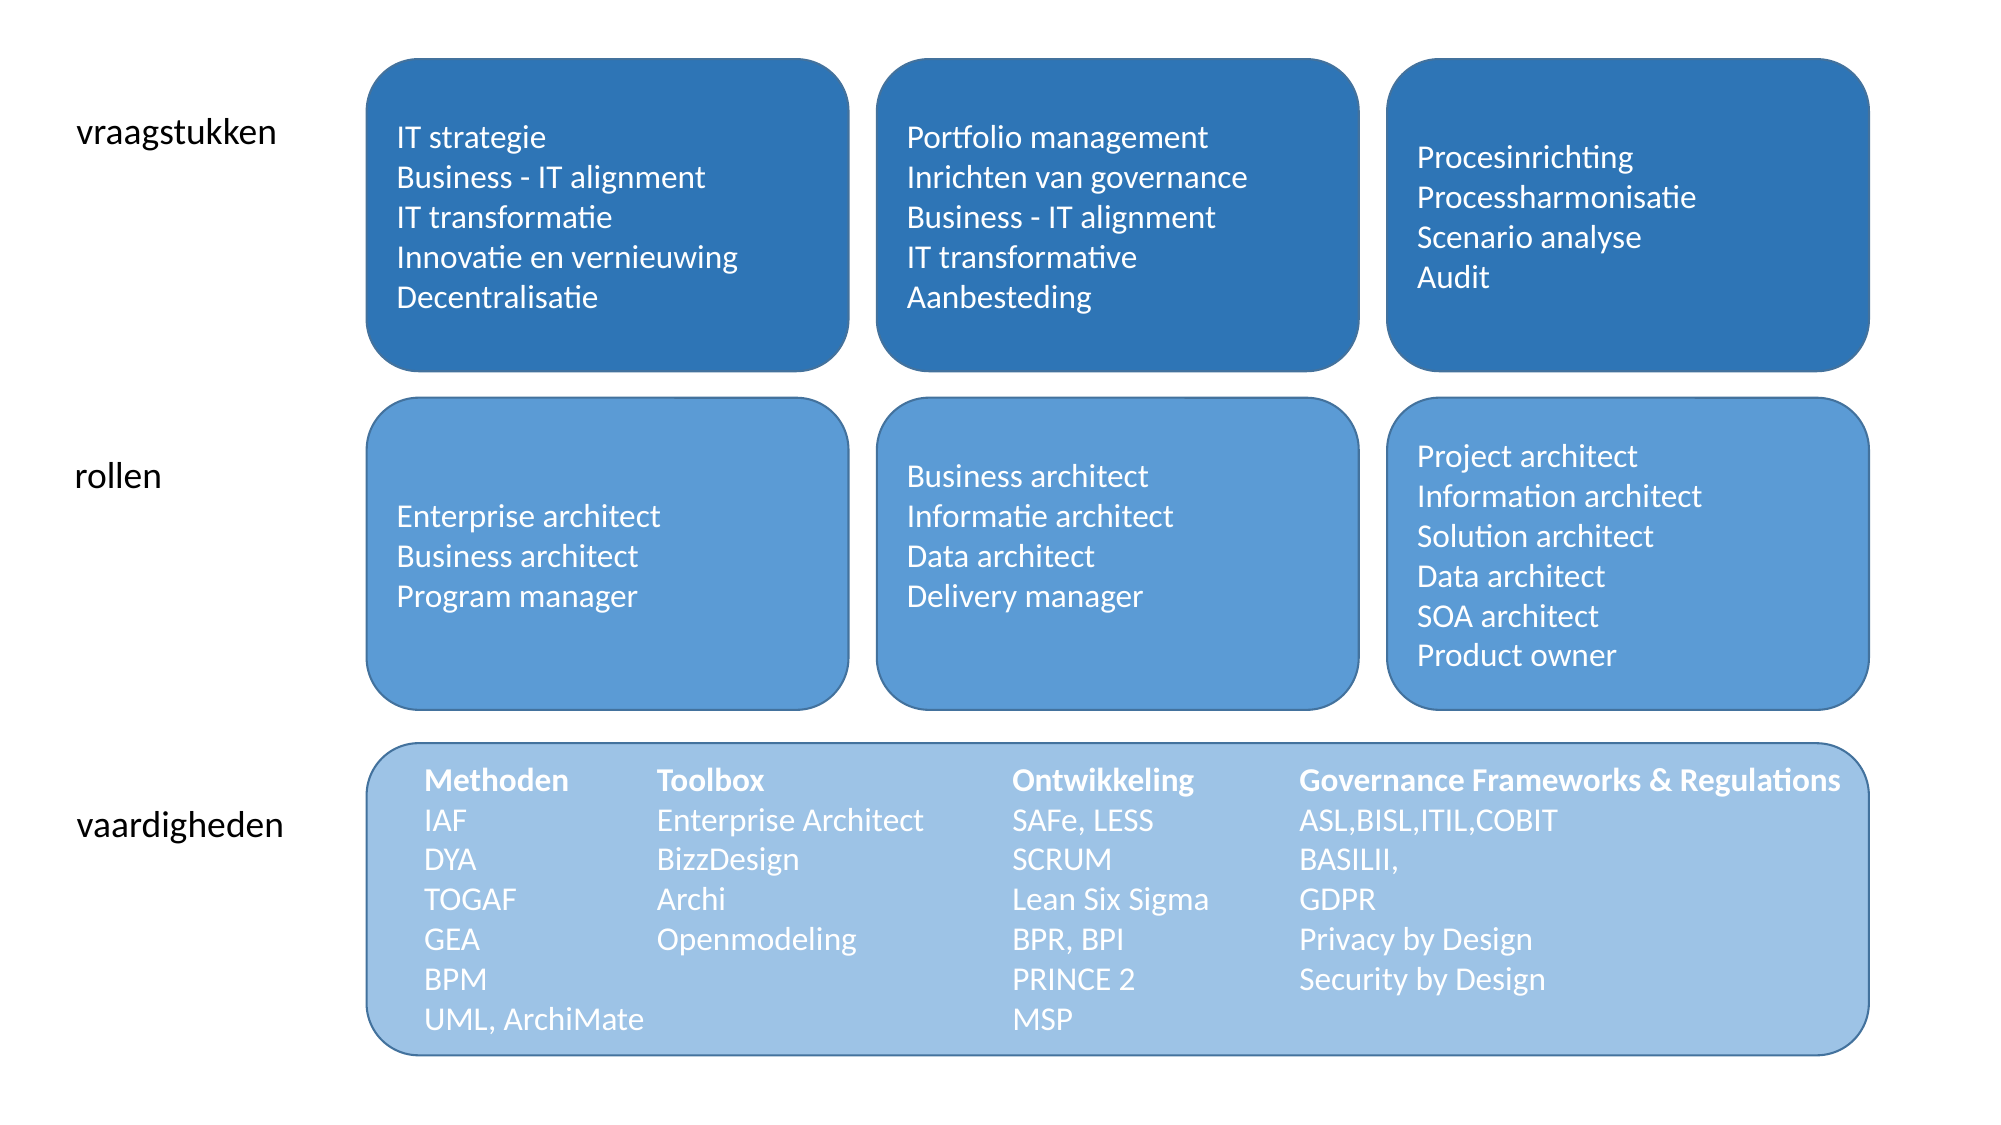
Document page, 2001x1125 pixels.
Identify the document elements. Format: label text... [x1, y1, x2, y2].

text_box IT strategie Business - IT alignment IT transformatie Innovatie en vernieuwing Decentralisatie [365, 58, 850, 373]
text_box Toolbox Enterprise Architect BizzDesign Archi Openmodeling [642, 750, 940, 1005]
text_box [365, 742, 1870, 1057]
text_box Methoden IAF DYA TOGAF GEA BPM UML, ArchiMate [409, 750, 660, 1045]
text_box Business architect Informatie architect Data architect Delivery manager [875, 396, 1360, 711]
text_box vaardigheden [61, 793, 300, 853]
text_box Procesinrichting Processharmonisatie Scenario analyse Audit [1386, 58, 1871, 373]
text_box Ontwikkeling SAFe, LESS SCRUM Lean Six Sigma BPR, BPI PRINCE 2 MSP [997, 750, 1226, 1045]
text_box Governance Frameworks & Regulations ASL,BISL,ITIL,COBIT BASILII, GDPR Privacy by Design Security by Design [1284, 750, 1857, 1005]
text_box vraagstukken [61, 99, 293, 160]
text_box Project architect Information architect Solution architect Data architect SOA architect Product owner [1386, 396, 1871, 711]
text_box rollen [59, 443, 178, 503]
text_box Portfolio management Inrichten van governance Business - IT alignment IT transformative Aanbesteding [875, 58, 1360, 373]
text_box Enterprise architect Business architect Program manager [365, 396, 850, 711]
